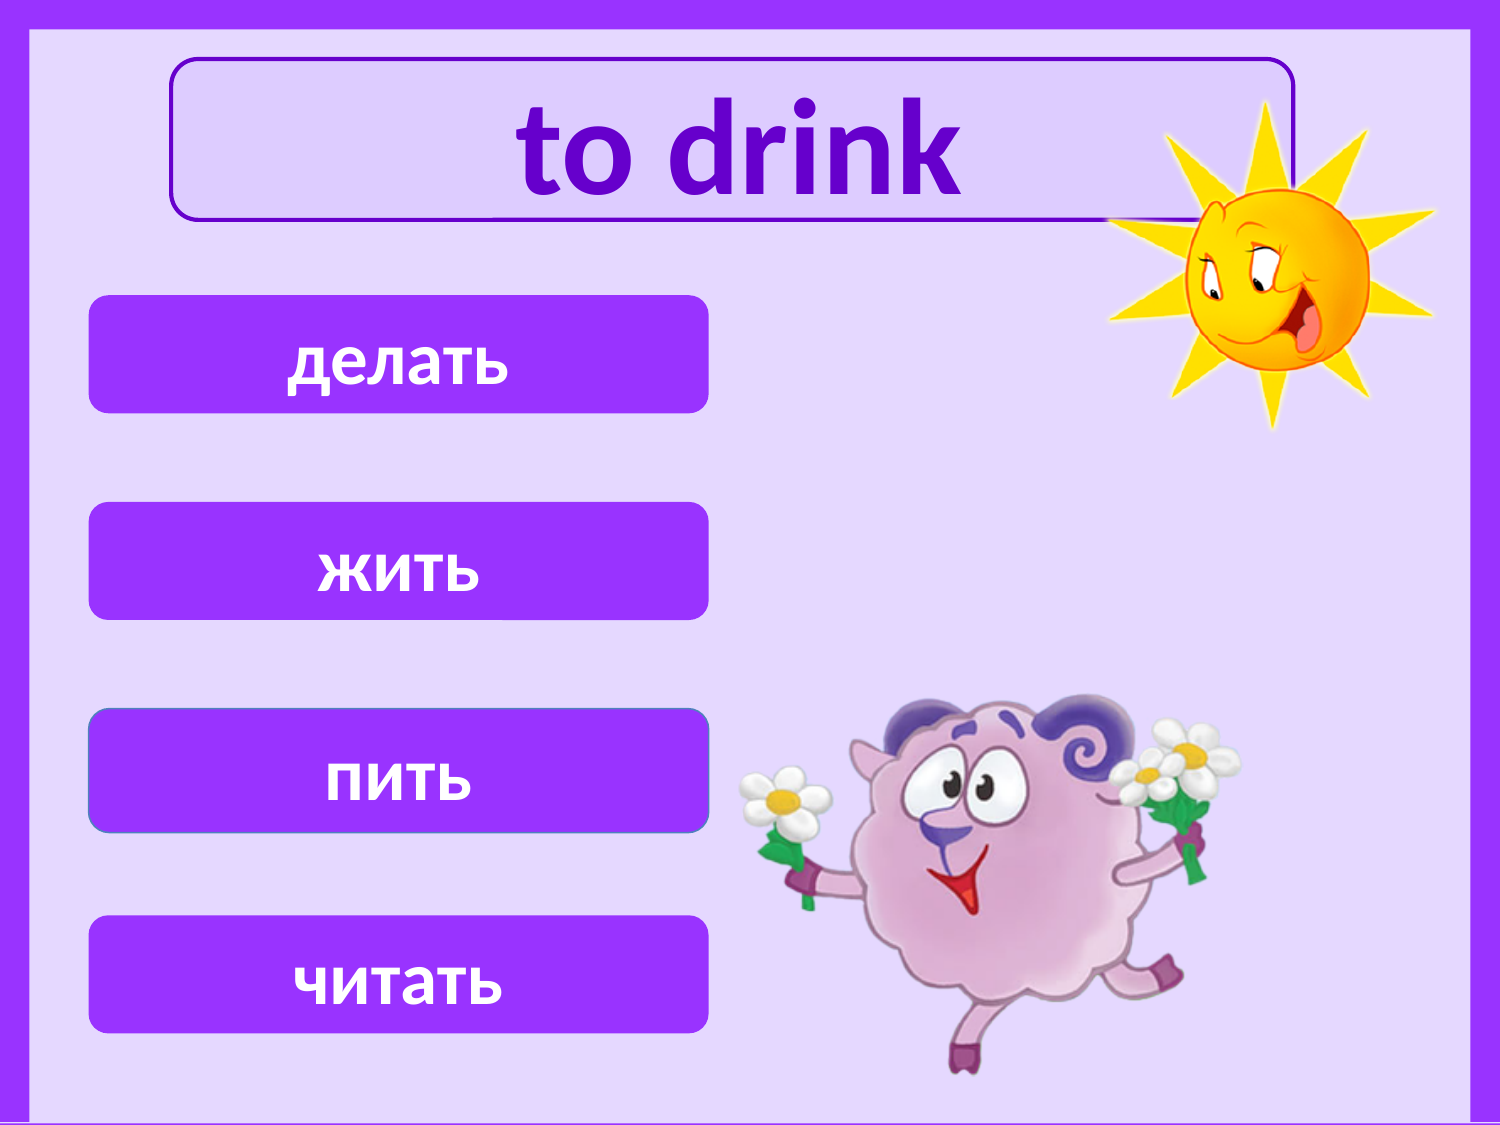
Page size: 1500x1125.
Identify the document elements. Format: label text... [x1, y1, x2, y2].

text_box [0, 32, 32, 1121]
picture [1092, 85, 1451, 451]
text_box жить [88, 501, 709, 621]
text_box [0, 1121, 1500, 1125]
text_box [0, 0, 1500, 32]
text_box пить [88, 708, 709, 833]
text_box делать [88, 295, 709, 414]
text_box [1468, 32, 1500, 1121]
picture [737, 692, 1244, 1077]
text_box to drink [169, 56, 1296, 222]
text_box читать [88, 915, 709, 1034]
